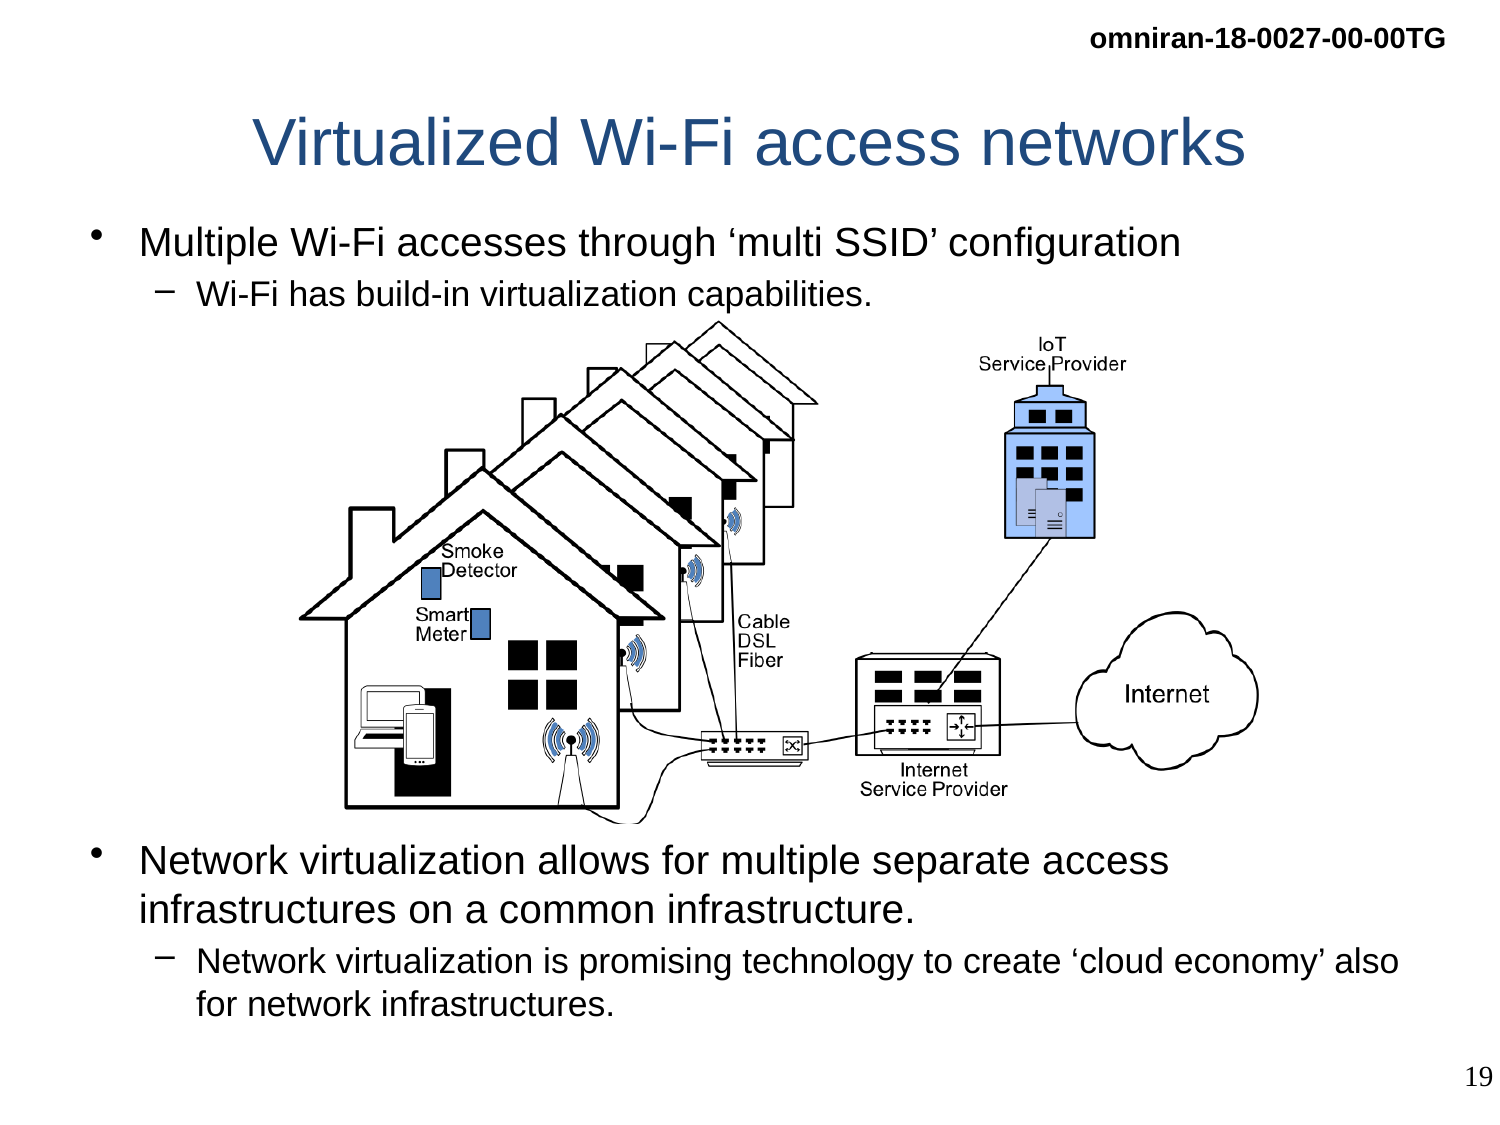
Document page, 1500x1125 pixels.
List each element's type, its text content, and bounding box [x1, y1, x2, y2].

list Multiple Wi-Fi accesses through ‘multi SSID’ configuration Wi-Fi has build-in virtualization capabilities. Network virtualization allows for multiple separate access infrastructures on a common infrastructure. Network virtualization is promising technology to create ‘cloud economy’ also for network infrastructures. [75, 208, 1425, 1043]
title Virtualized Wi-Fi access networks [75, 45, 1425, 208]
picture [291, 316, 1261, 825]
